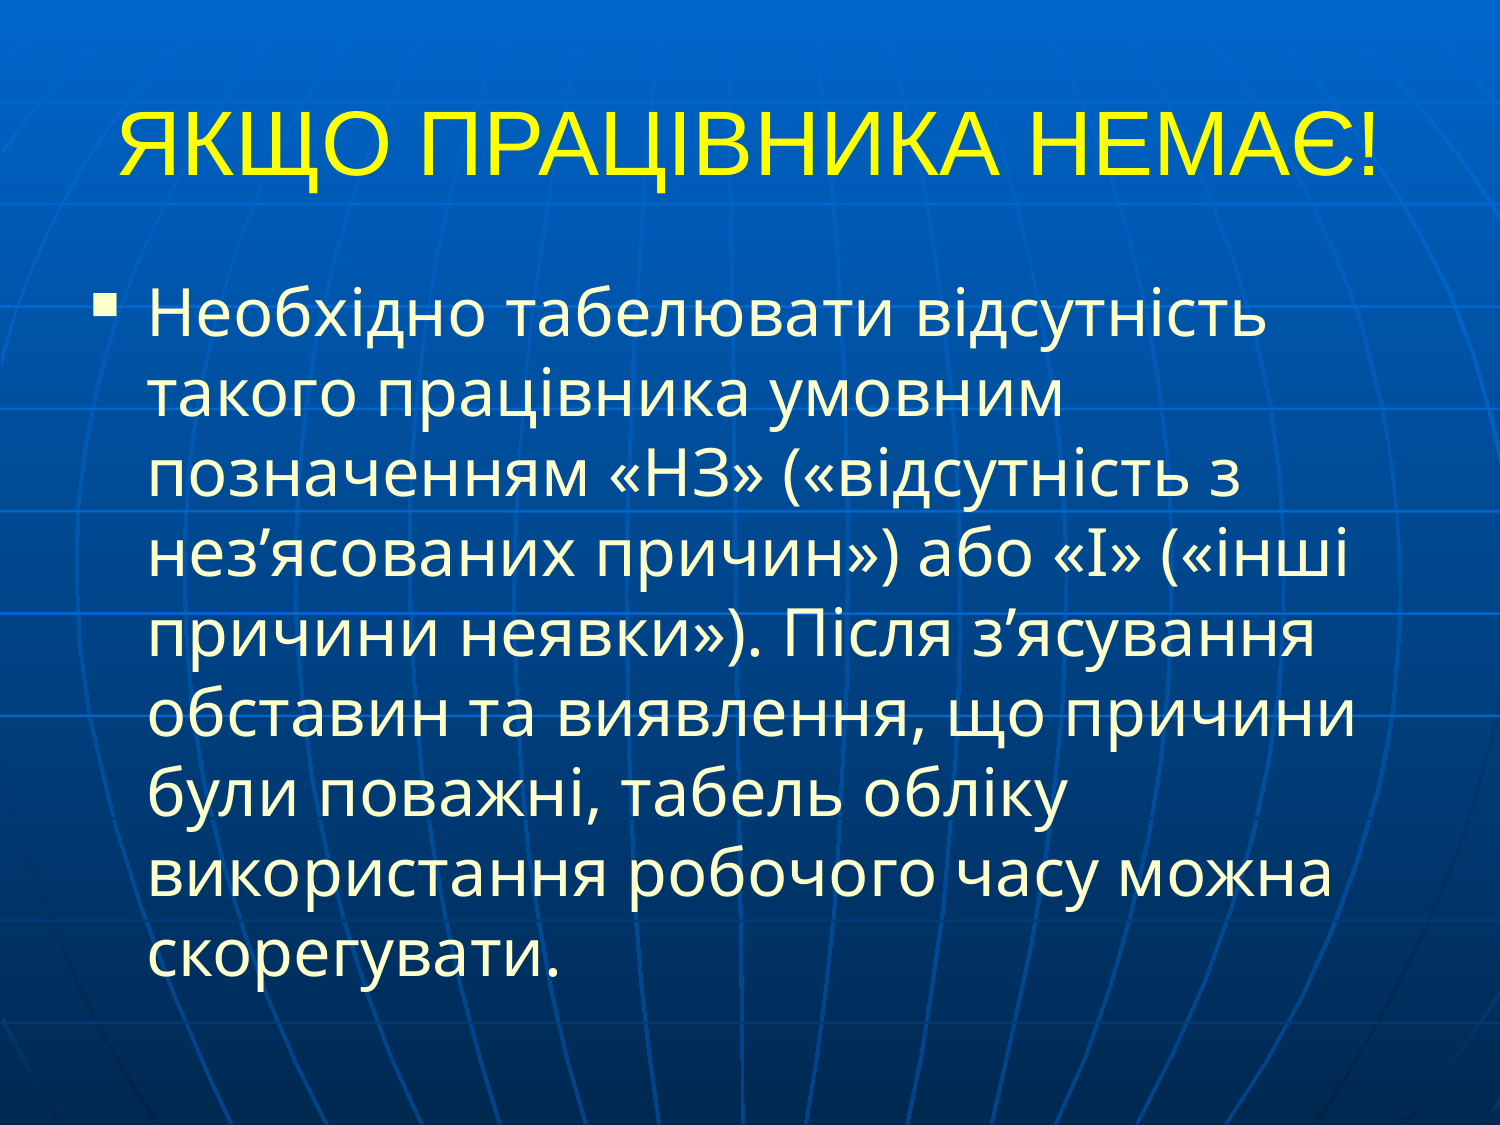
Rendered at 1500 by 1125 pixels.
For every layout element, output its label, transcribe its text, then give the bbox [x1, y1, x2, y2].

title ЯКЩО ПРАЦІВНИКА НЕМАЄ! [75, 45, 1425, 233]
list Необхідно табелювати відсутність такого працівника умовним позначенням «НЗ» («відсутність з нез’ясованих причин») або «І» («інші причини неявки»). Після з’ясування обставин та виявлення, що причини були поважні, табель обліку використання робочого часу можна скорегувати. [75, 262, 1425, 1006]
